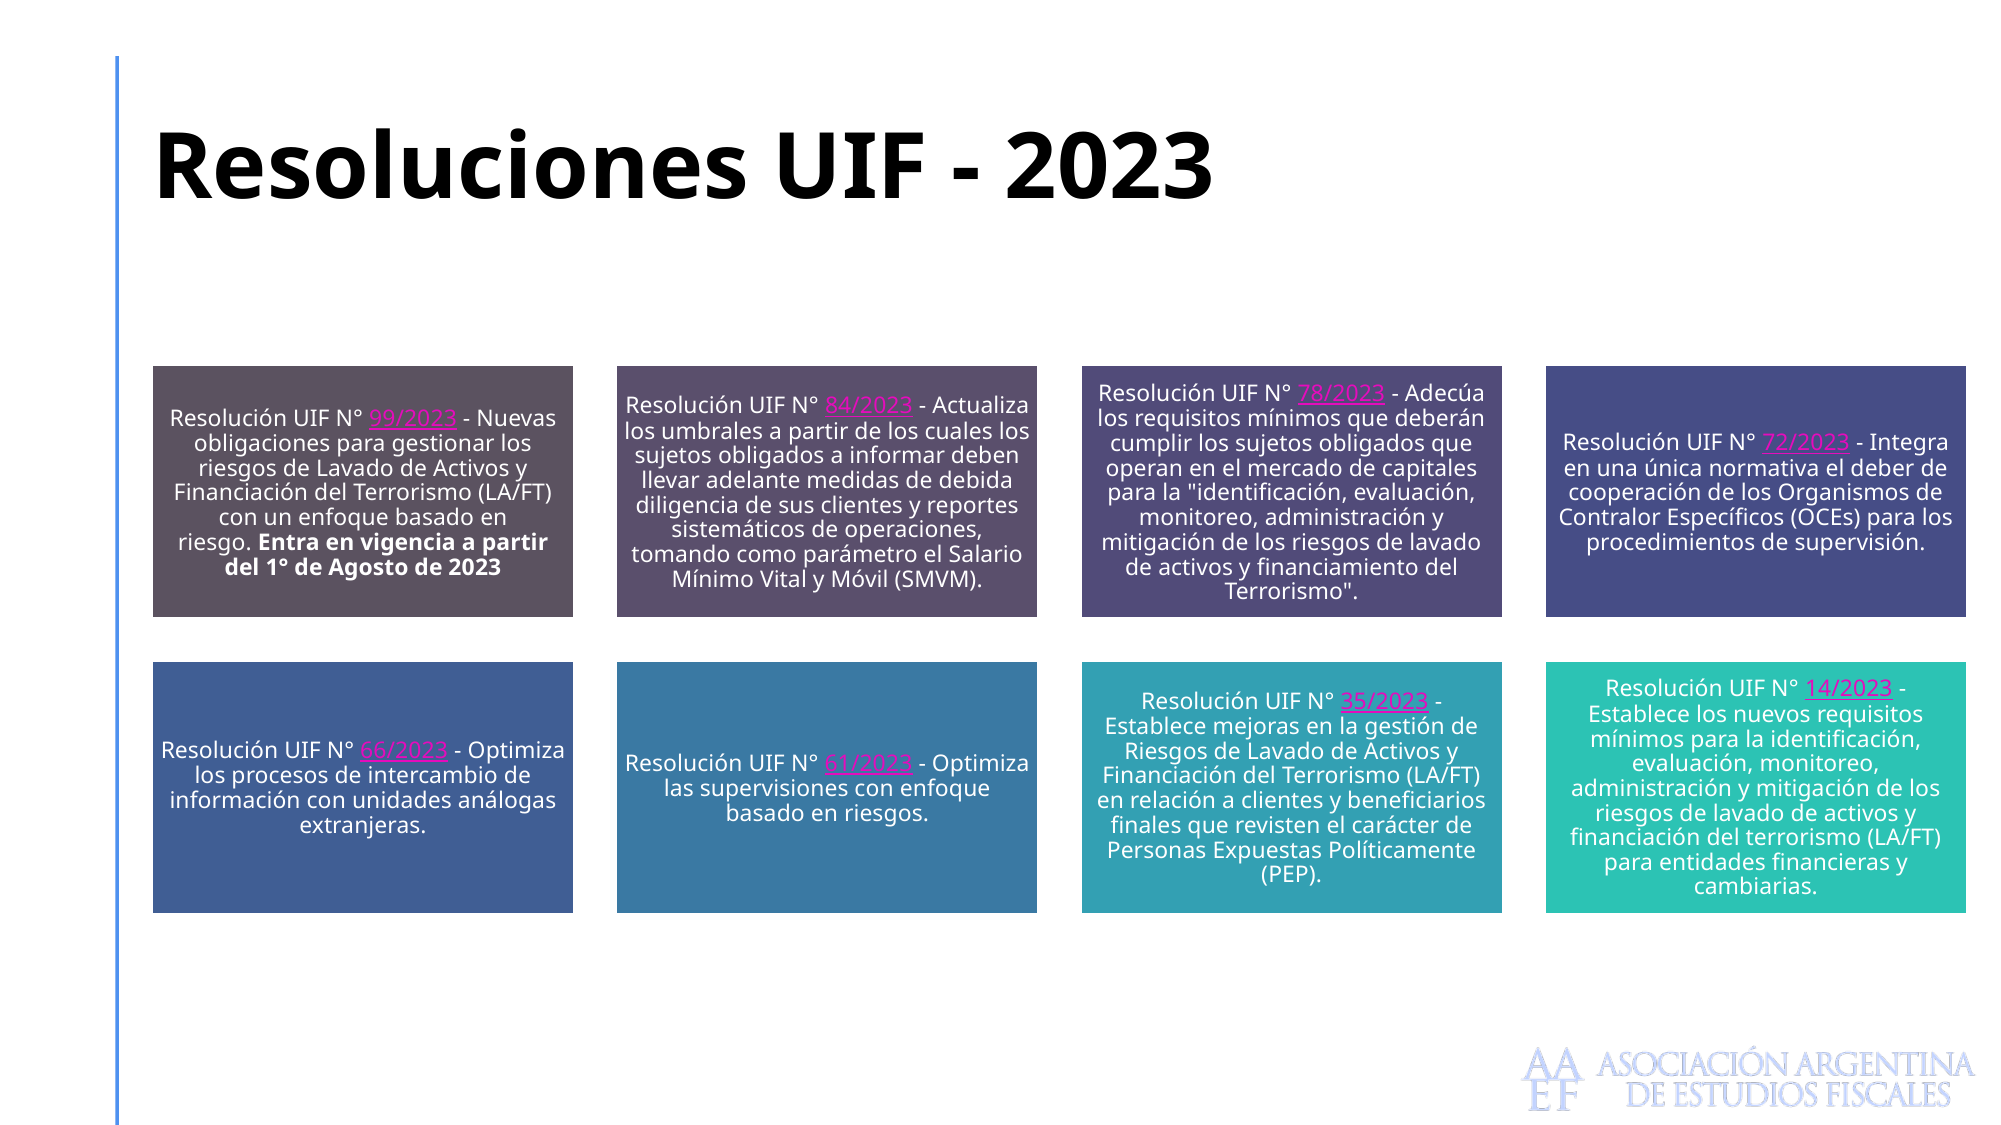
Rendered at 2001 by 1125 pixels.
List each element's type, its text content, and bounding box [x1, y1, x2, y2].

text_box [151, 252, 1968, 1028]
picture [1506, 1042, 1983, 1113]
title Resoluciones UIF - 2023 [137, 59, 1863, 278]
